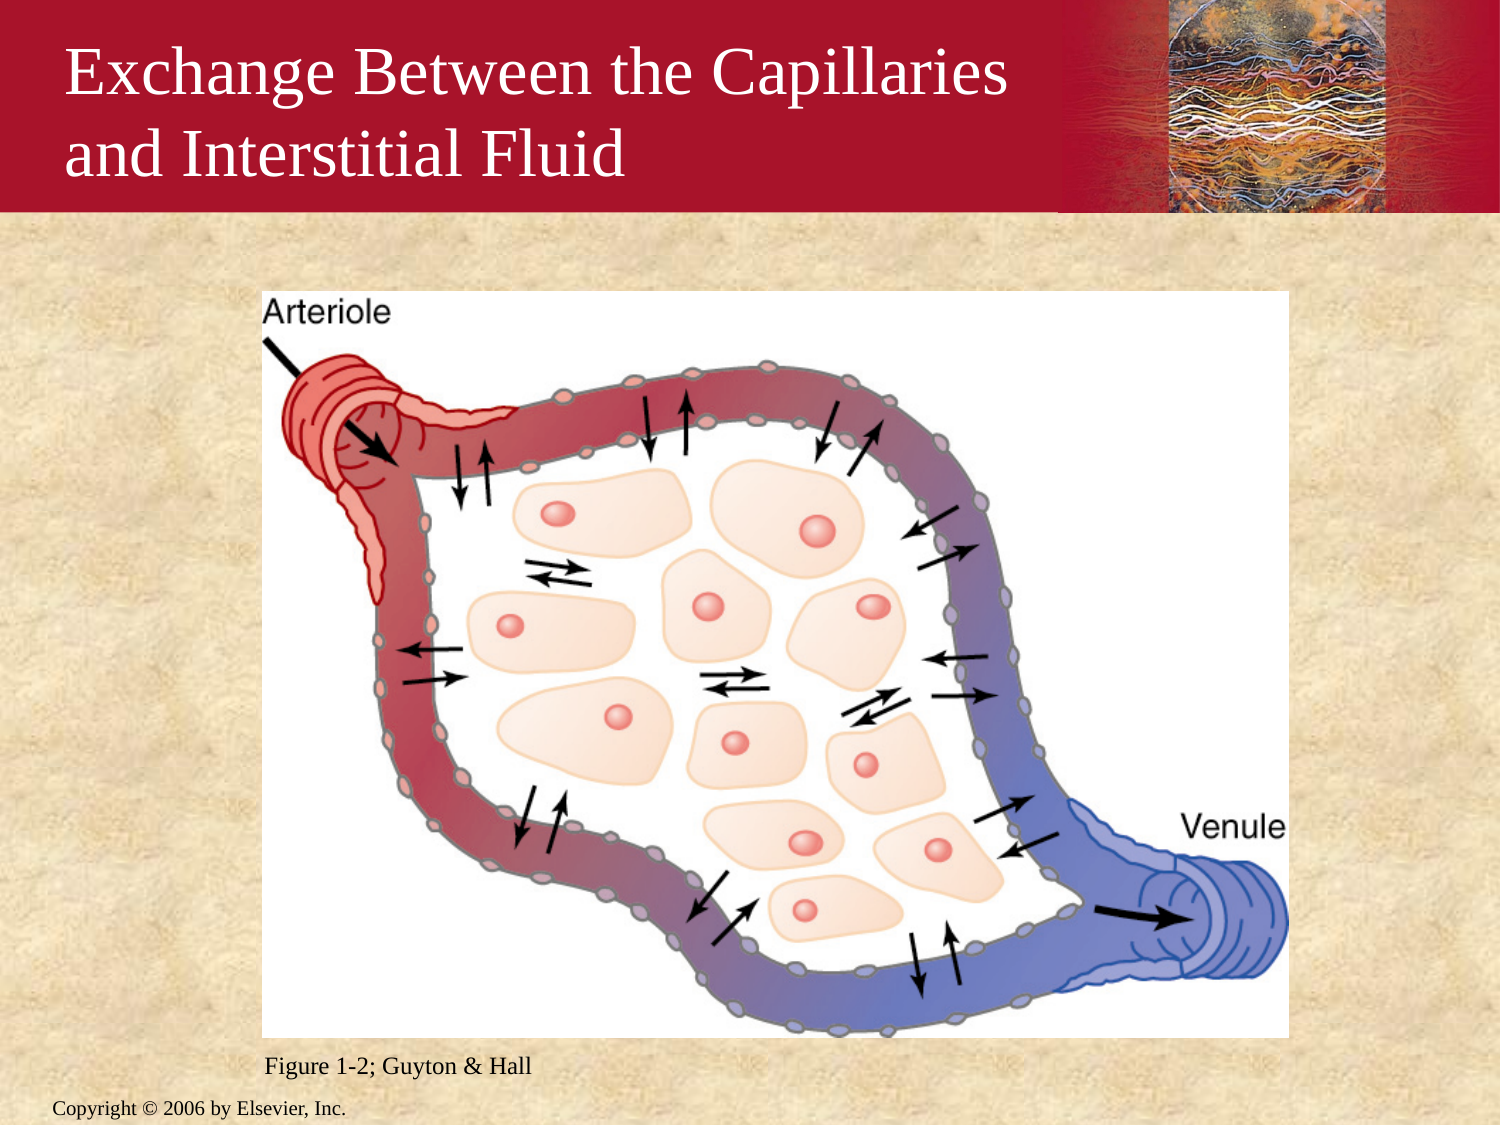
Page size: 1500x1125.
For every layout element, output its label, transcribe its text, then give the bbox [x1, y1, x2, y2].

text_box Figure 1-2; Guyton & Hall [249, 1042, 548, 1088]
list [262, 291, 1289, 1038]
picture [0, 0, 1500, 1125]
text_box Exchange Between the Capillaries and Interstitial Fluid [49, 18, 1175, 198]
